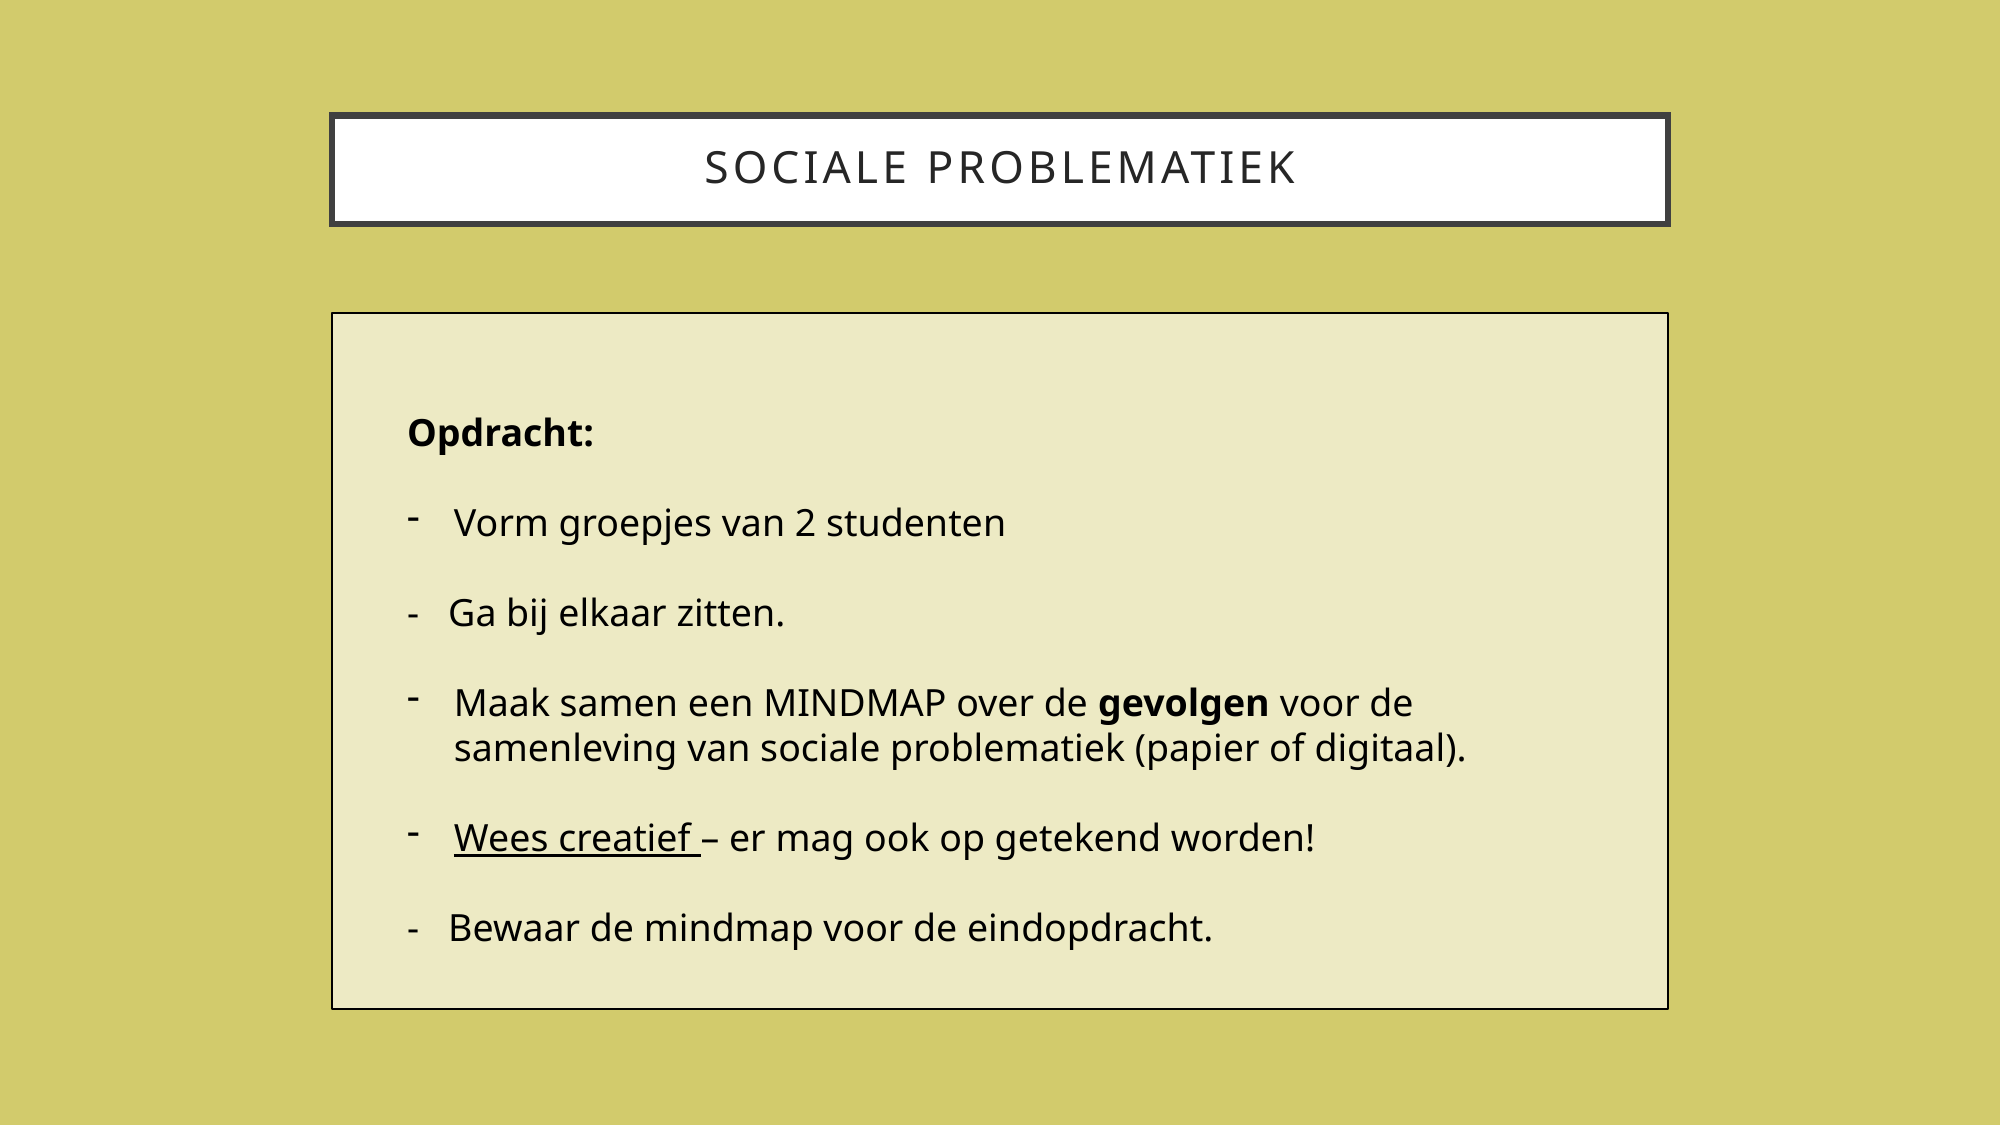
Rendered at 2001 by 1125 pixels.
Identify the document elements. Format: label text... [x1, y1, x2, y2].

title Sociale problematiek [329, 112, 1671, 227]
text_box [331, 312, 1669, 1010]
text_box Opdracht: Vorm groepjes van 2 studenten - Ga bij elkaar zitten. Maak samen een MINDMAP over de gevolgen voor de samenleving van sociale problematiek (papier of digitaal). Wees creatief – er mag ook op getekend worden! - Bewaar de mindmap voor de eindopdracht. [392, 401, 1537, 957]
